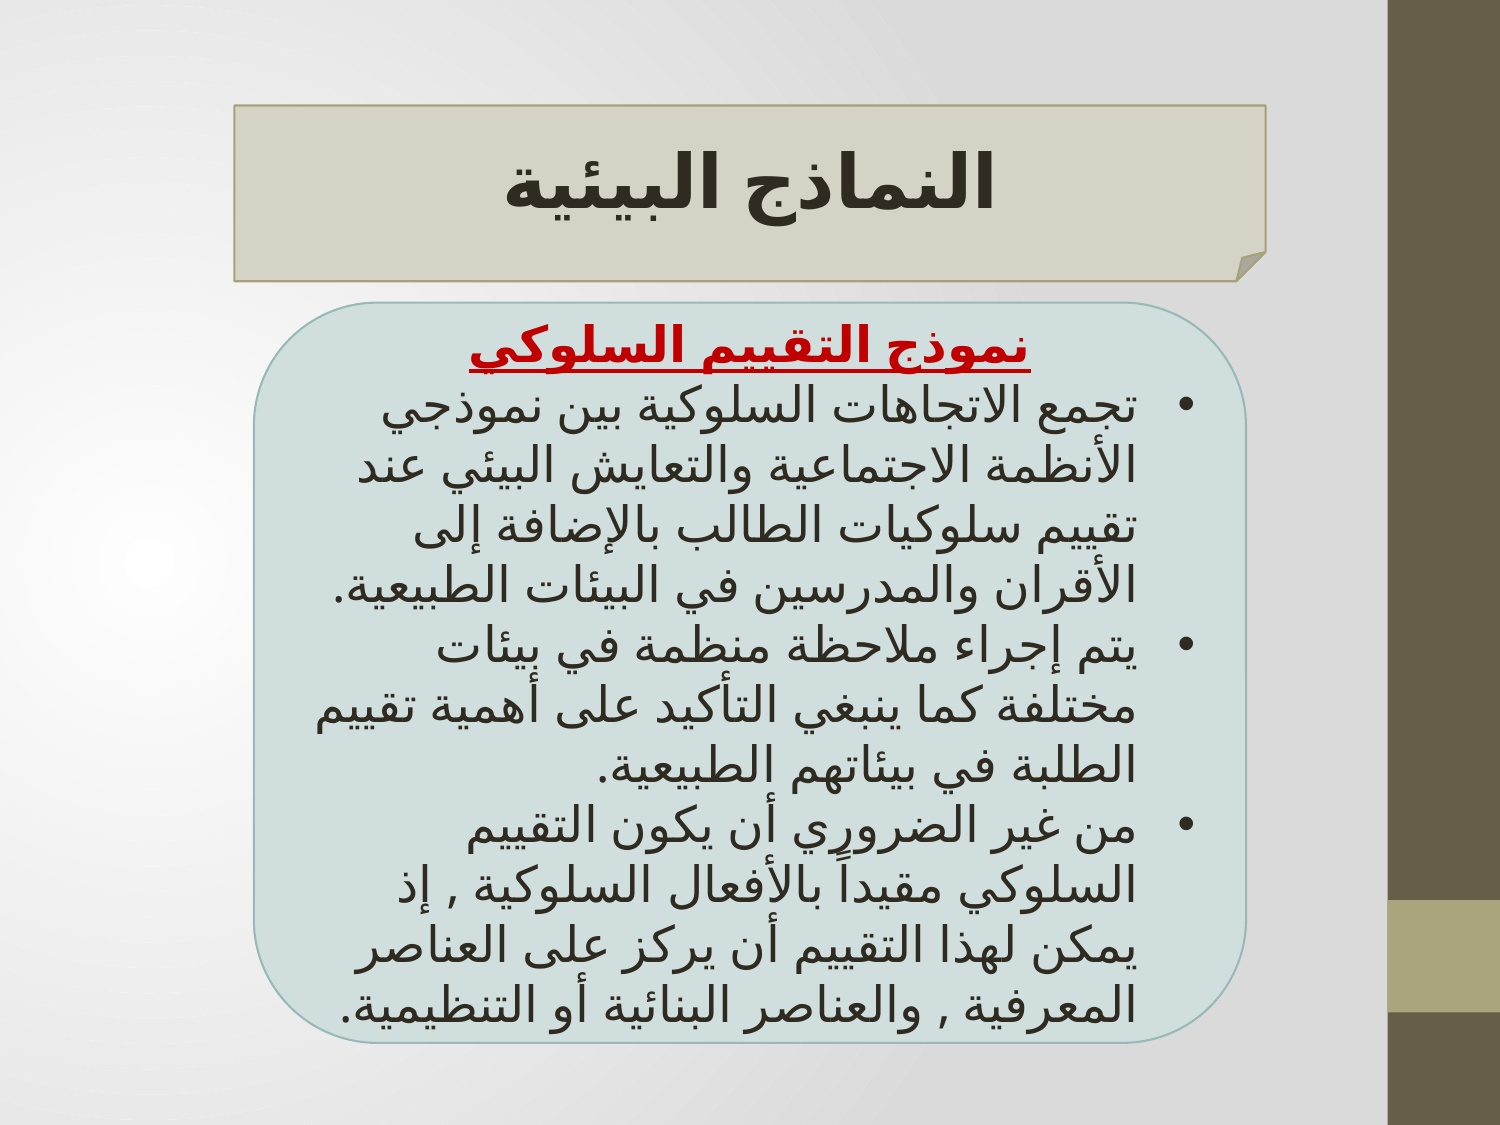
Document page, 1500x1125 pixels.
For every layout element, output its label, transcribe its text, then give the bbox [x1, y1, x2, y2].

text_box نموذج التقييم السلوكي تجمع الاتجاهات السلوكية بين نموذجي الأنظمة الاجتماعية والتعايش البيئي عند تقييم سلوكيات الطالب بالإضافة إلى الأقران والمدرسين في البيئات الطبيعية. يتم إجراء ملاحظة منظمة في بيئات مختلفة كما ينبغي التأكيد على أهمية تقييم الطلبة في بيئاتهم الطبيعية. من غير الضروري أن يكون التقييم السلوكي مقيداً بالأفعال السلوكية , إذ يمكن لهذا التقييم أن يركز على العناصر المعرفية , والعناصر البنائية أو التنظيمية. [252, 301, 1248, 1044]
text_box النماذج البيئية [233, 104, 1267, 283]
